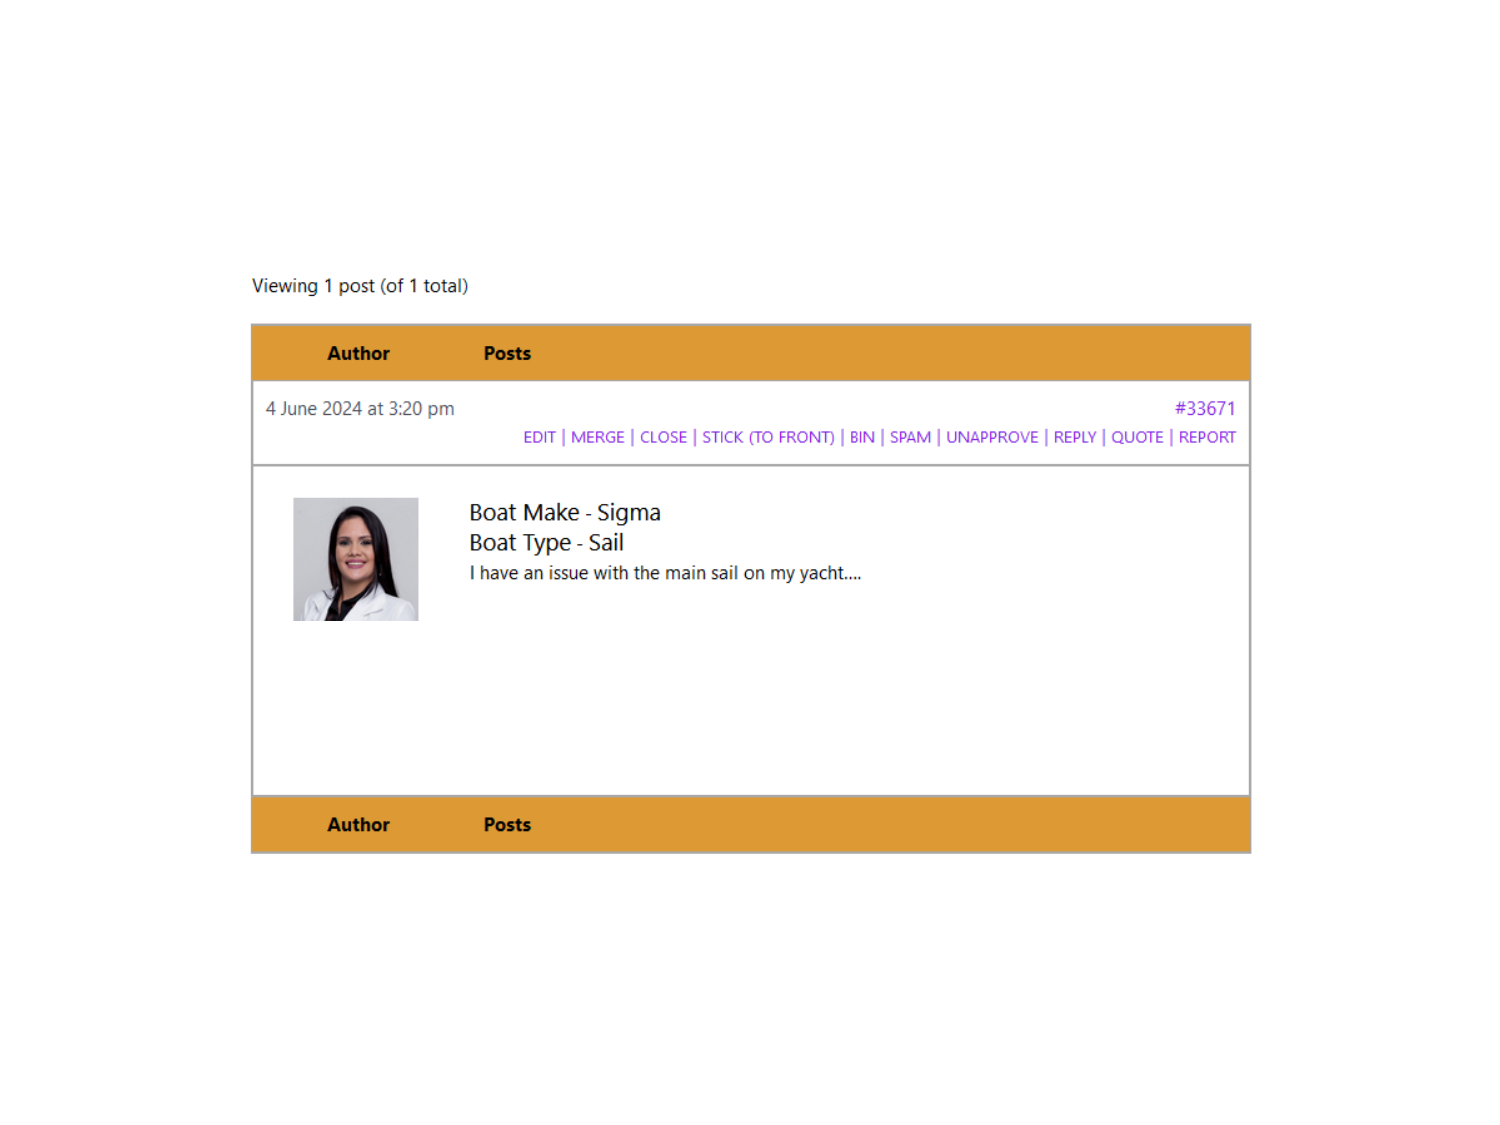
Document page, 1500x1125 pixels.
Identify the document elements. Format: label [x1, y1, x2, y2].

picture [230, 251, 1269, 874]
